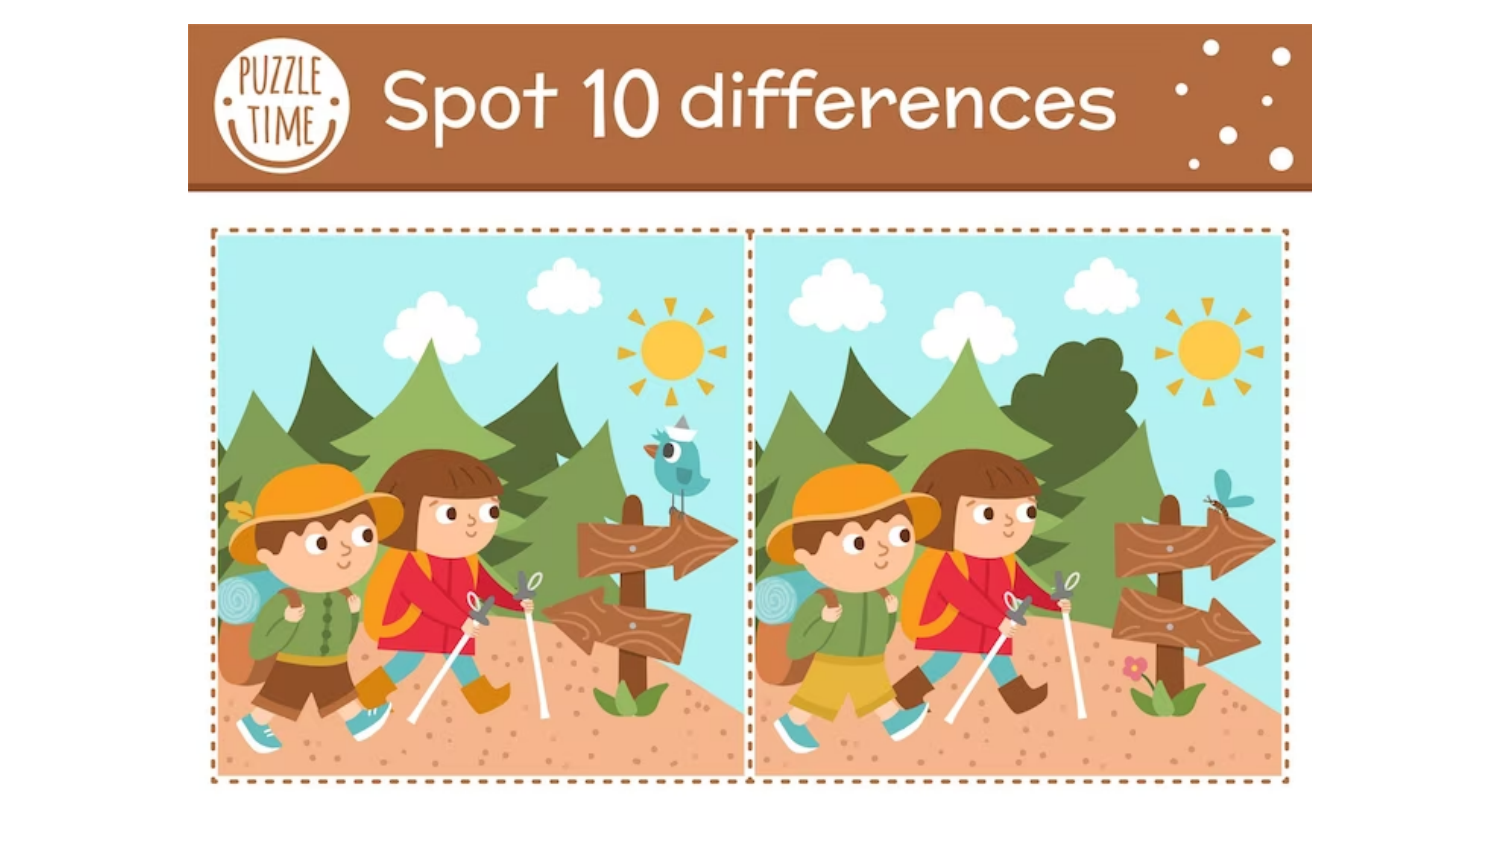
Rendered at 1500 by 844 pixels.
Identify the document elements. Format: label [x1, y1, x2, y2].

picture [188, 24, 1312, 819]
